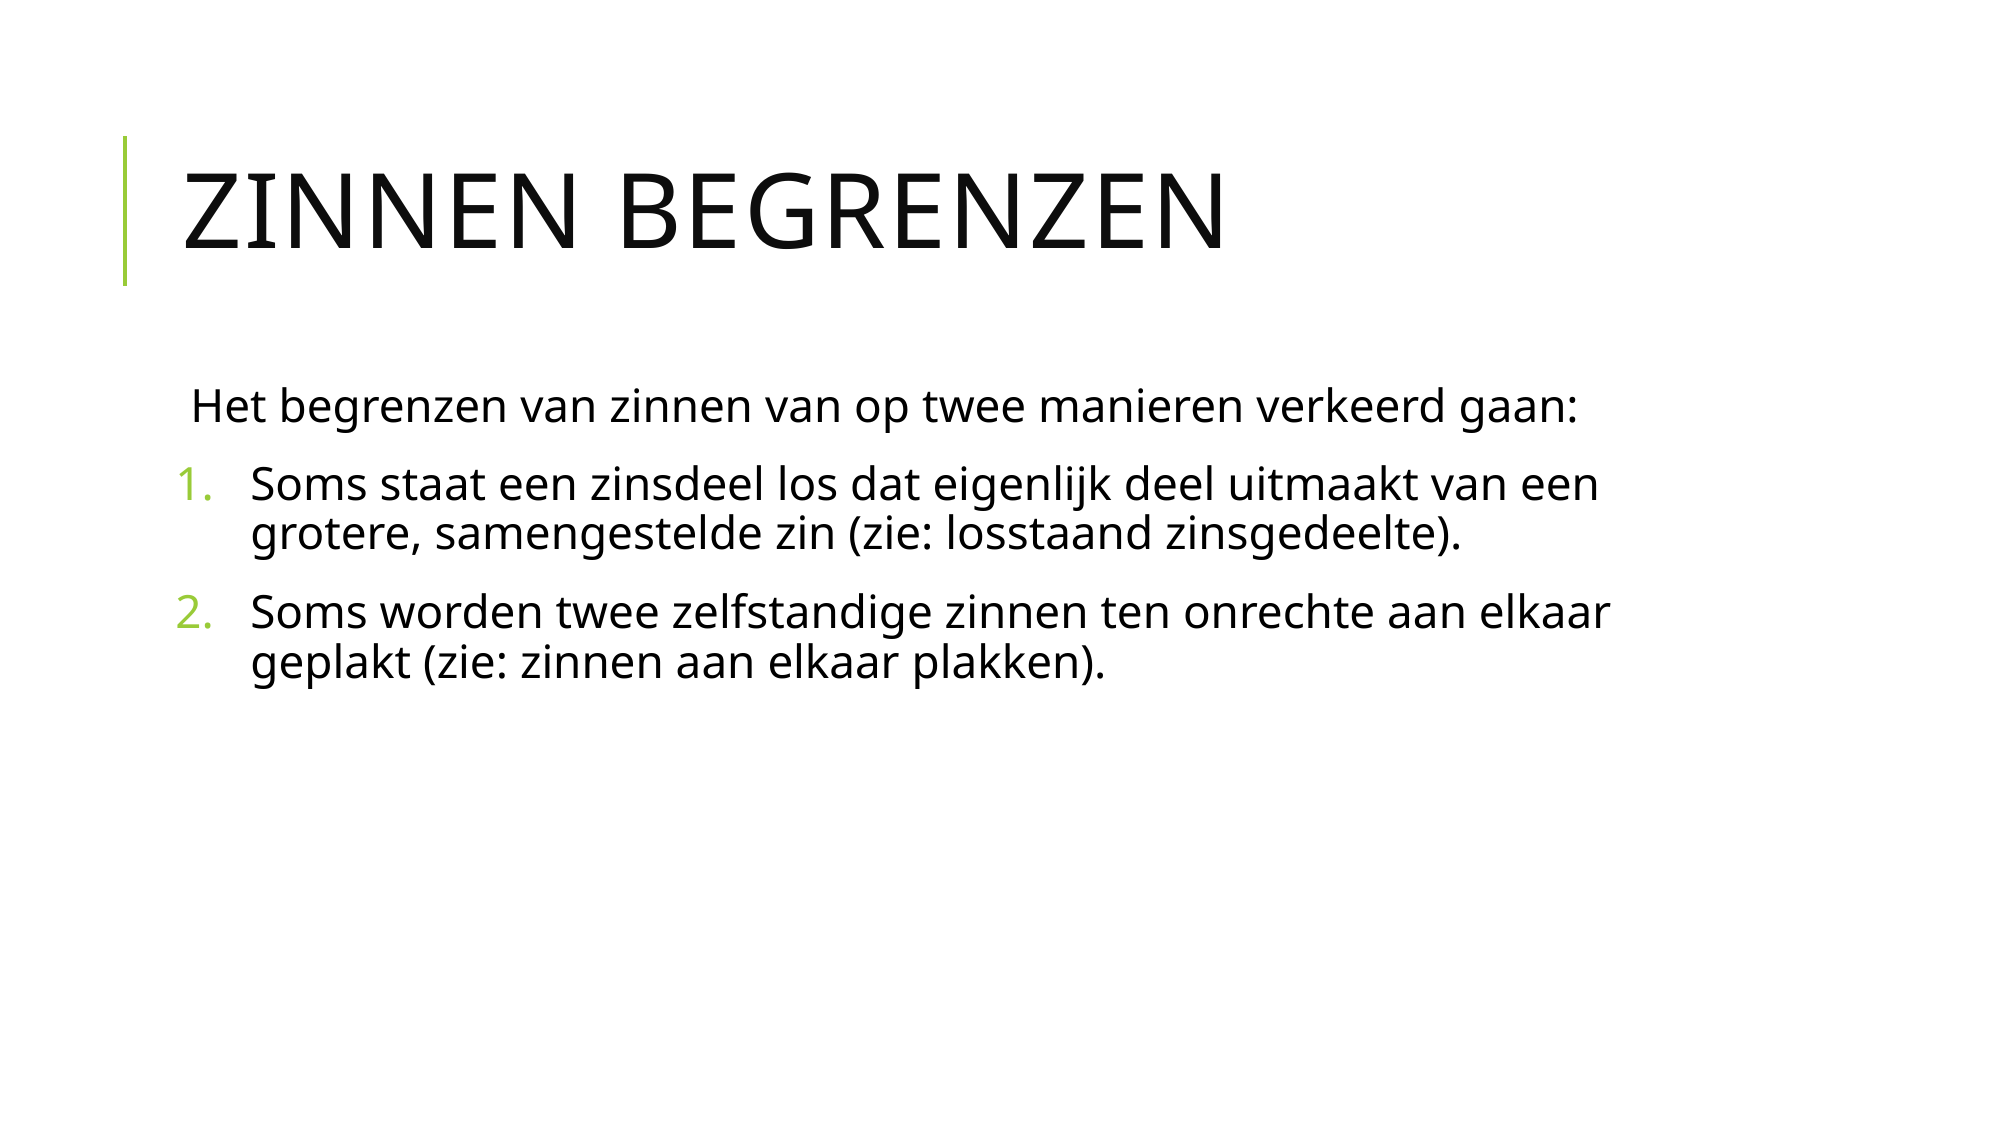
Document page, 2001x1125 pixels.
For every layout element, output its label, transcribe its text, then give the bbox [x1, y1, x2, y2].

list Het begrenzen van zinnen van op twee manieren verkeerd gaan: Soms staat een zinsdeel los dat eigenlijk deel uitmaakt van een grotere, samengestelde zin (zie: losstaand zinsgedeelte). Soms worden twee zelfstandige zinnen ten onrechte aan elkaar geplakt (zie: zinnen aan elkaar plakken). [168, 375, 1763, 1035]
title Zinnen begrenzen [168, 96, 1763, 342]
